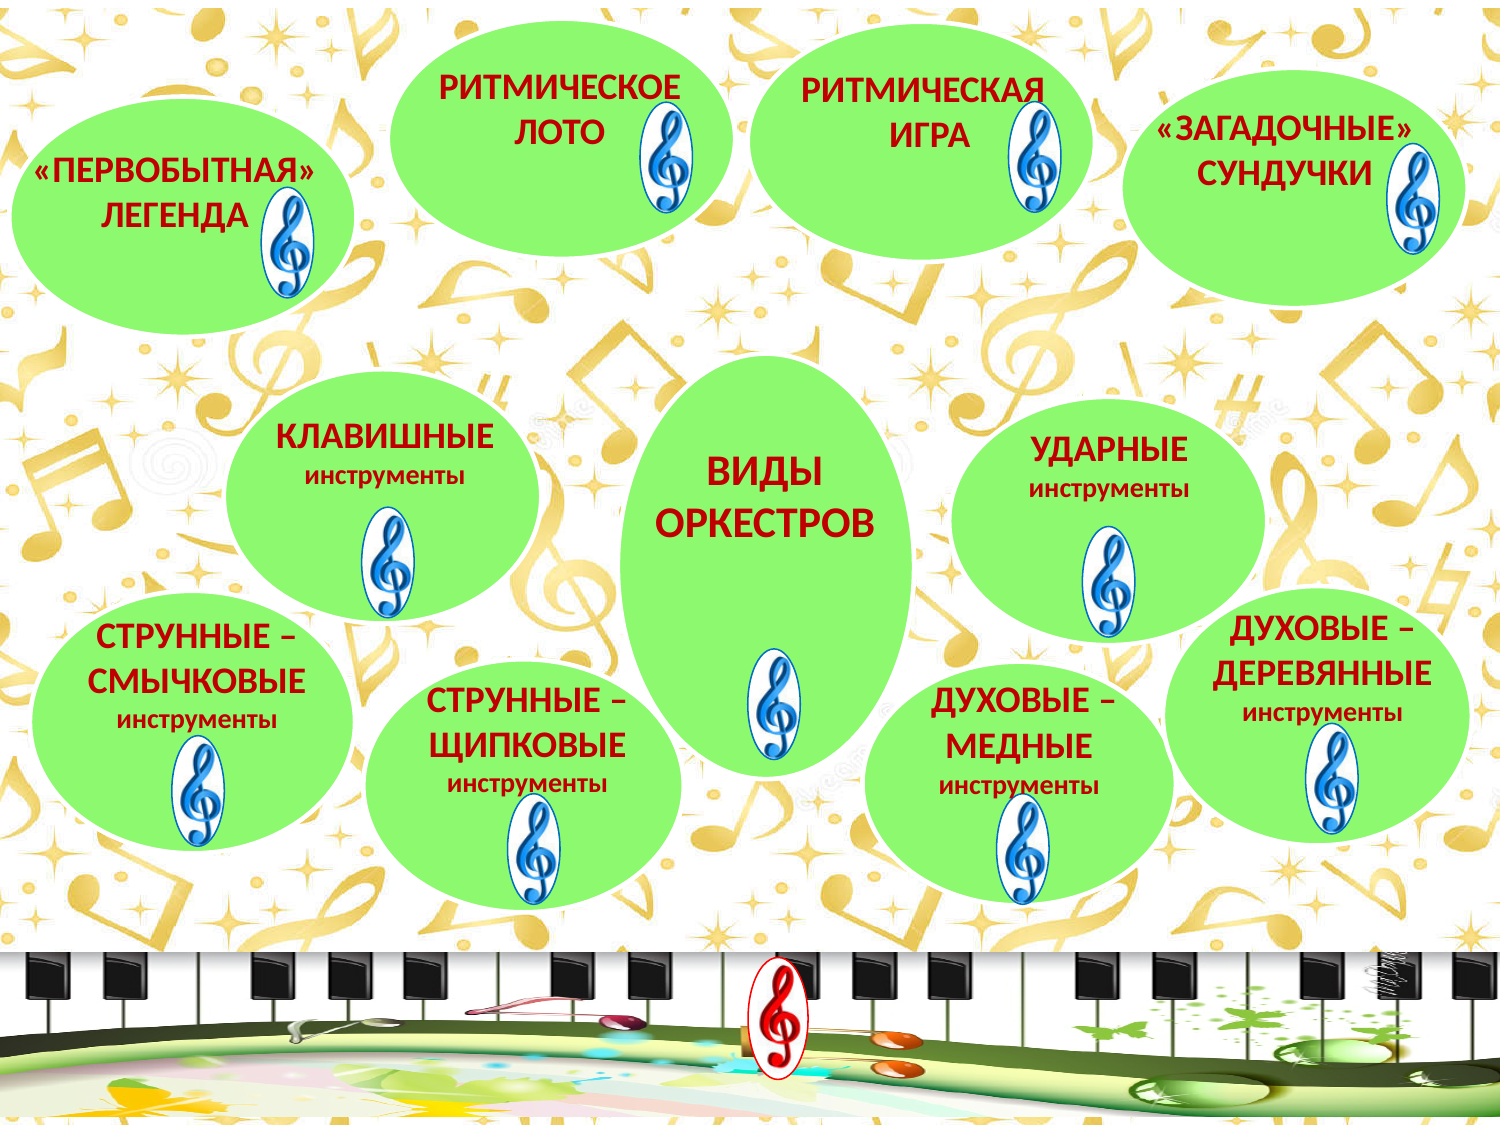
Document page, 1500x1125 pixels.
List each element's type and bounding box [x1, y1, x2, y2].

picture [667, 283, 833, 1125]
picture [507, 793, 560, 905]
picture [996, 793, 1050, 905]
picture [261, 187, 314, 298]
picture [1082, 526, 1135, 638]
picture [171, 735, 225, 847]
picture [361, 507, 415, 618]
picture [1008, 101, 1061, 213]
list [0, 8, 1500, 1125]
picture [639, 102, 693, 213]
picture [1386, 143, 1440, 255]
picture [1305, 723, 1359, 834]
